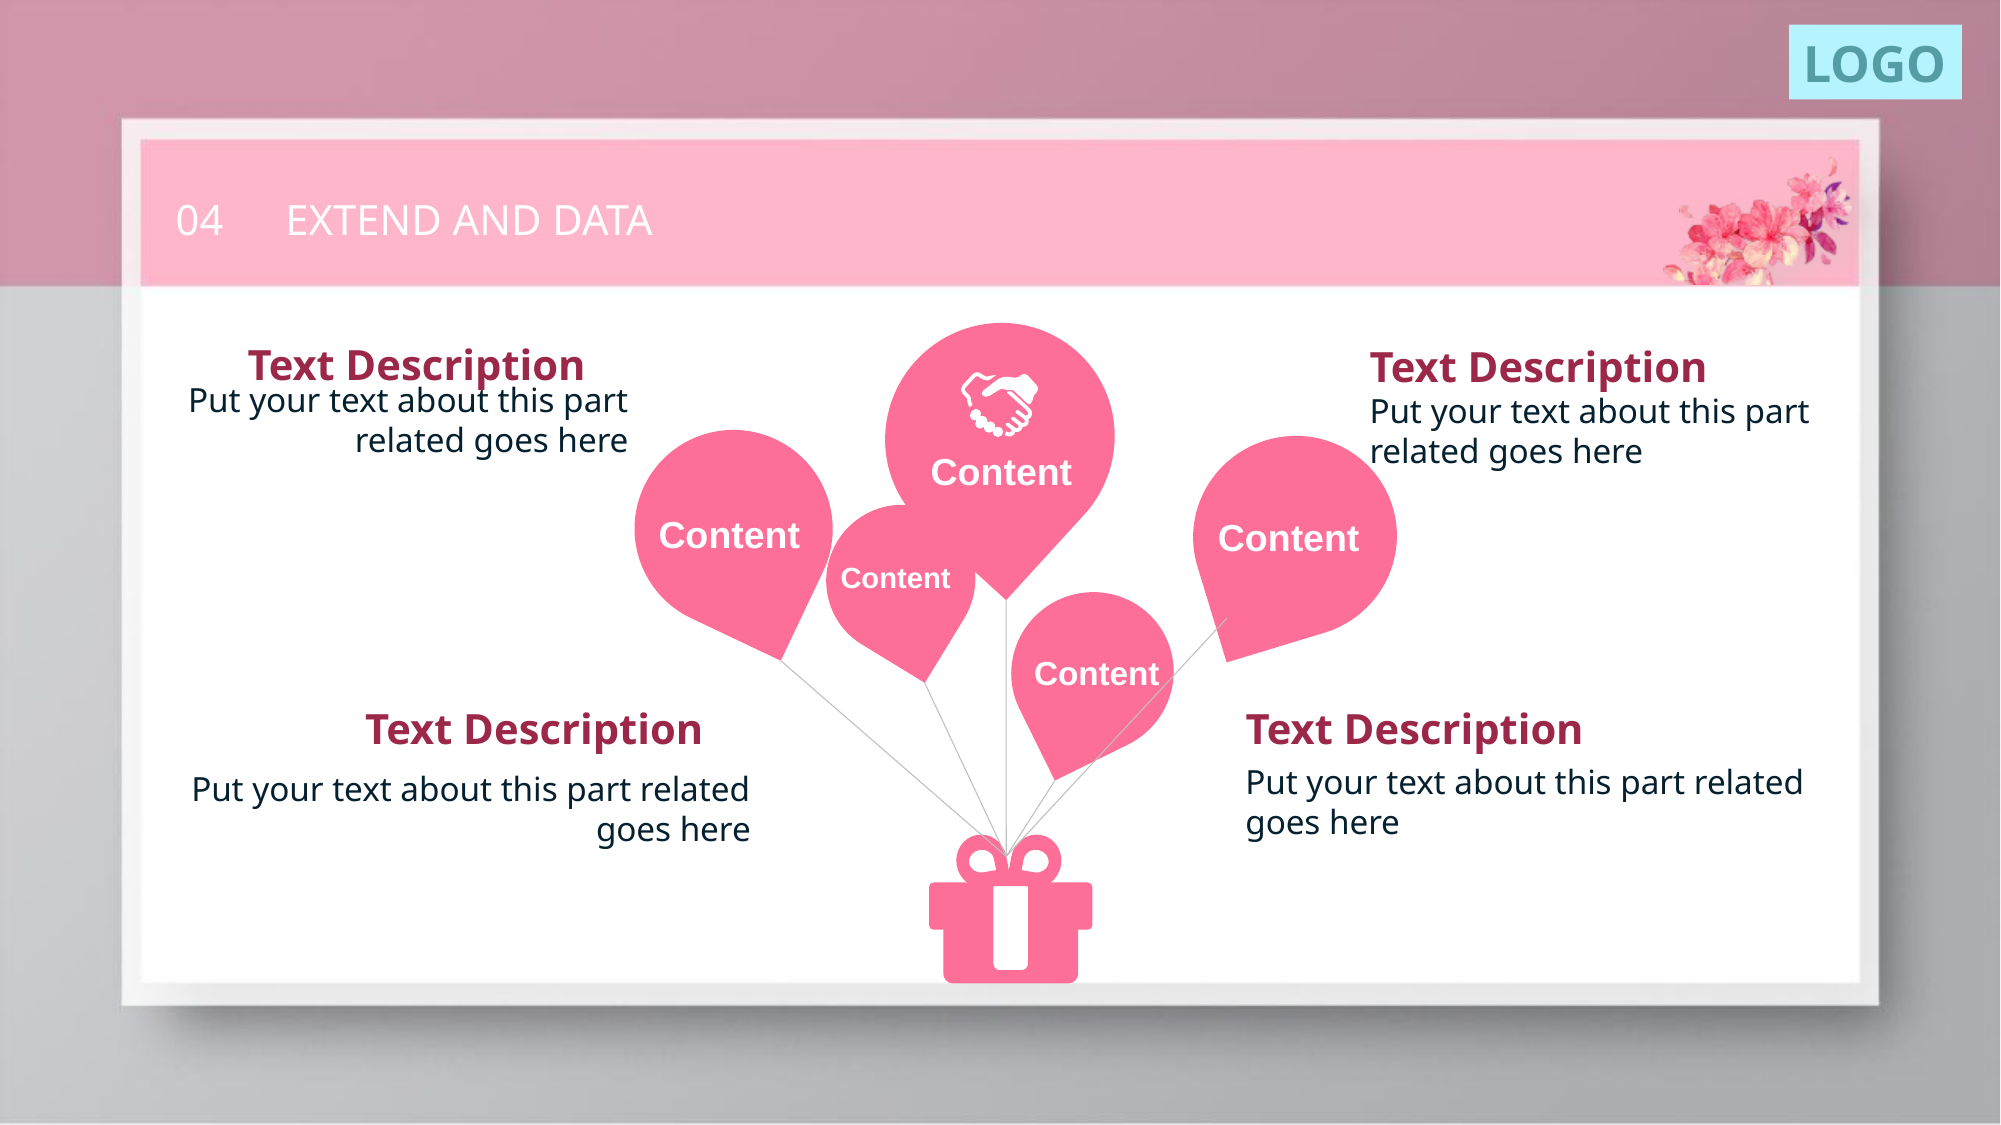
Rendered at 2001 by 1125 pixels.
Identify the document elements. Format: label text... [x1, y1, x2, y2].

text_box Put your text about this part related goes here [105, 760, 766, 856]
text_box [924, 682, 1006, 857]
text_box [831, 504, 971, 552]
text_box Text Description [1230, 695, 1658, 761]
text_box [829, 602, 972, 660]
text_box Content [915, 440, 1100, 501]
picture [0, 0, 2001, 1125]
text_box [929, 857, 1093, 984]
text_box Put your text about this part related goes here [88, 372, 644, 467]
text_box Text Description [1354, 333, 1782, 398]
text_box Content [643, 504, 828, 564]
text_box Text Description [350, 695, 778, 761]
text_box [634, 429, 833, 661]
text_box Content [1203, 506, 1387, 566]
text_box Put your text about this part related goes here [1230, 753, 1870, 849]
text_box [1193, 435, 1397, 663]
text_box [780, 660, 1006, 857]
text_box Content [825, 552, 980, 602]
text_box [885, 322, 1115, 600]
text_box Put your text about this part related goes here [1354, 383, 1890, 478]
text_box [1006, 618, 1227, 857]
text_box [960, 371, 1039, 438]
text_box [1006, 780, 1055, 857]
text_box Text Description [232, 331, 660, 397]
text_box [1033, 592, 1153, 618]
